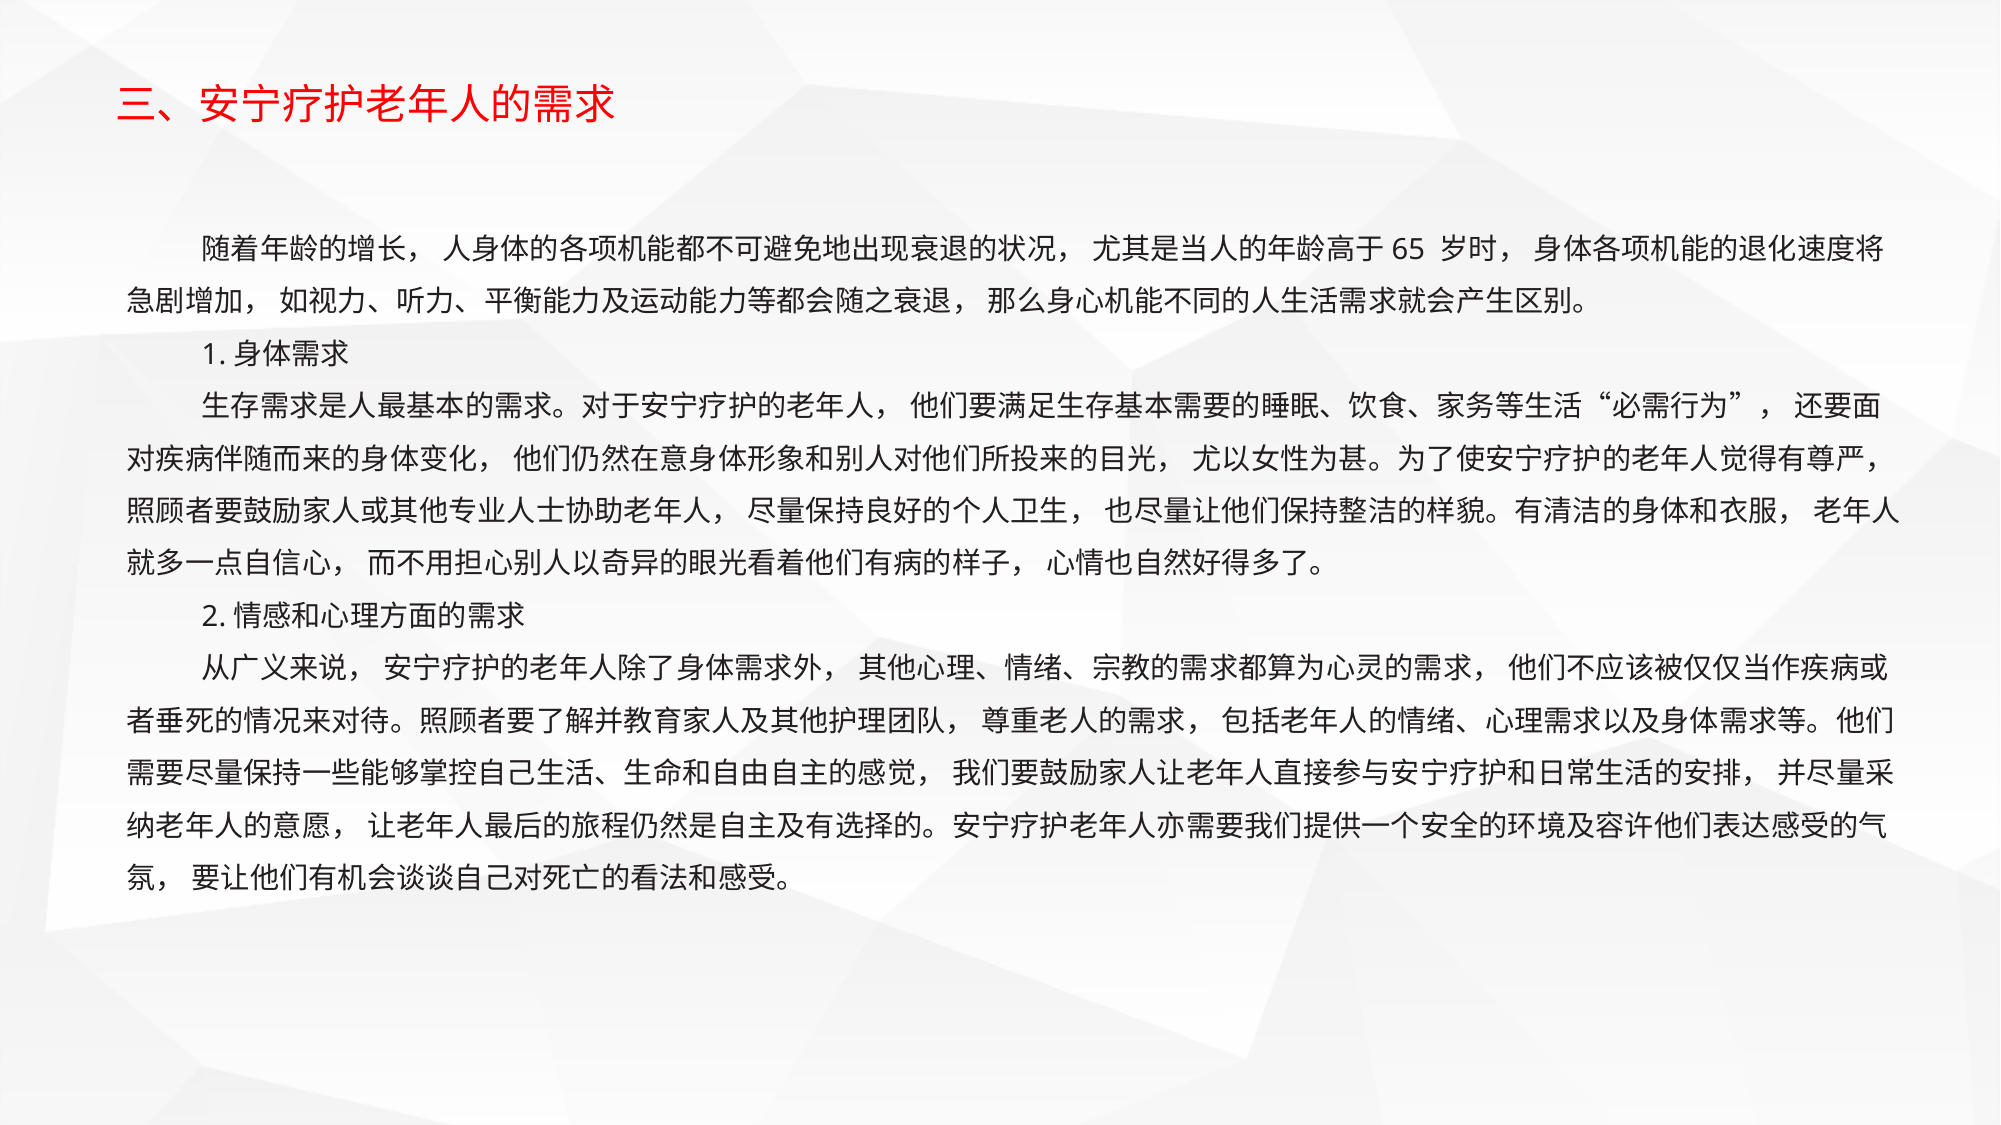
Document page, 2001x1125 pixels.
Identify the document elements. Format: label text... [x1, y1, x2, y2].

picture [0, 0, 2000, 1125]
text_box 三、安宁疗护老年人的需求 [100, 70, 1188, 136]
text_box 随着年龄的增长， 人身体的各项机能都不可避免地出现衰退的状况， 尤其是当人的年龄高于65 岁时， 身体各项机能的退化速度将急剧增加， 如视力、听力、平衡能力及运动能力等都会随之衰退， 那么身心机能不同的人生活需求就会产生区别。 1.身体需求 生存需求是人最基本的需求。对于安宁疗护的老年人， 他们要满足生存基本需要的睡眠、饮食、家务等生活“必需行为”， 还要面对疾病伴随而来的身体变化， 他们仍然在意身体形象和别人对他们所投来的目光， 尤以女性为甚。为了使安宁疗护的老年人觉得有尊严， 照顾者要鼓励家人或其他专业人士协助老年人， 尽量保持良好的个人卫生， 也尽量让他们保持整洁的样貌。有清洁的身体和衣服， 老年人就多一点自信心， 而不用担心别人以奇异的眼光看着他们有病的样子， 心情也自然好得多了。 2.情感和心理方面的需求 从广义来说， 安宁疗护的老年人除了身体需求外， 其他心理、情绪、宗教的需求都算为心灵的需求， 他们不应该被仅仅当作疾病或者垂死的情况来对待。照顾者要了解并教育家人及其他护理团队， 尊重老人的需求， 包括老年人的情绪、心理需求以及身体需求等。他们需要尽量保持一些能够掌控自己生活、生命和自由自主的感觉， 我们要鼓励家人让老年人直接参与安宁疗护和日常生活的安排， 并尽量采纳老年人的意愿， 让老年人最后的旅程仍然是自主及有选择的。安宁疗护老年人亦需要我们提供一个安全的环境及容许他们表达感受的气氛， 要让他们有机会谈谈自己对死亡的看法和感受。 [111, 205, 1926, 902]
